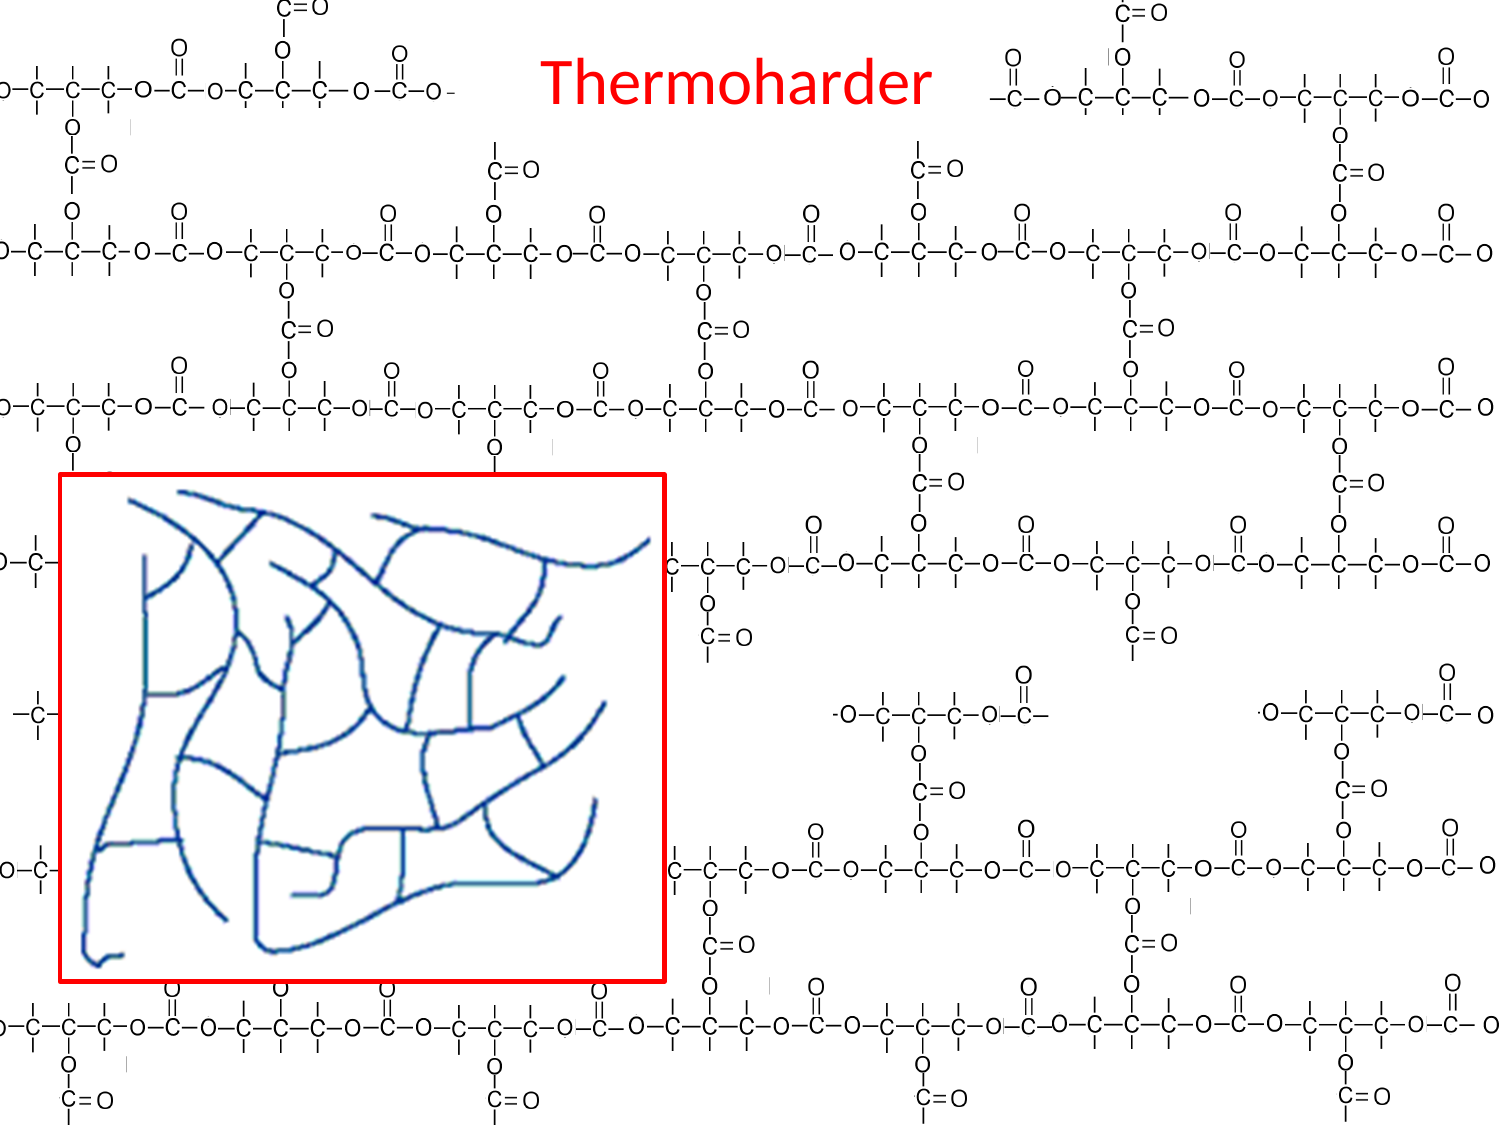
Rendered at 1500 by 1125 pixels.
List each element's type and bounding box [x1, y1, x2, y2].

text_box [0, 0, 1500, 1125]
picture [62, 476, 663, 980]
